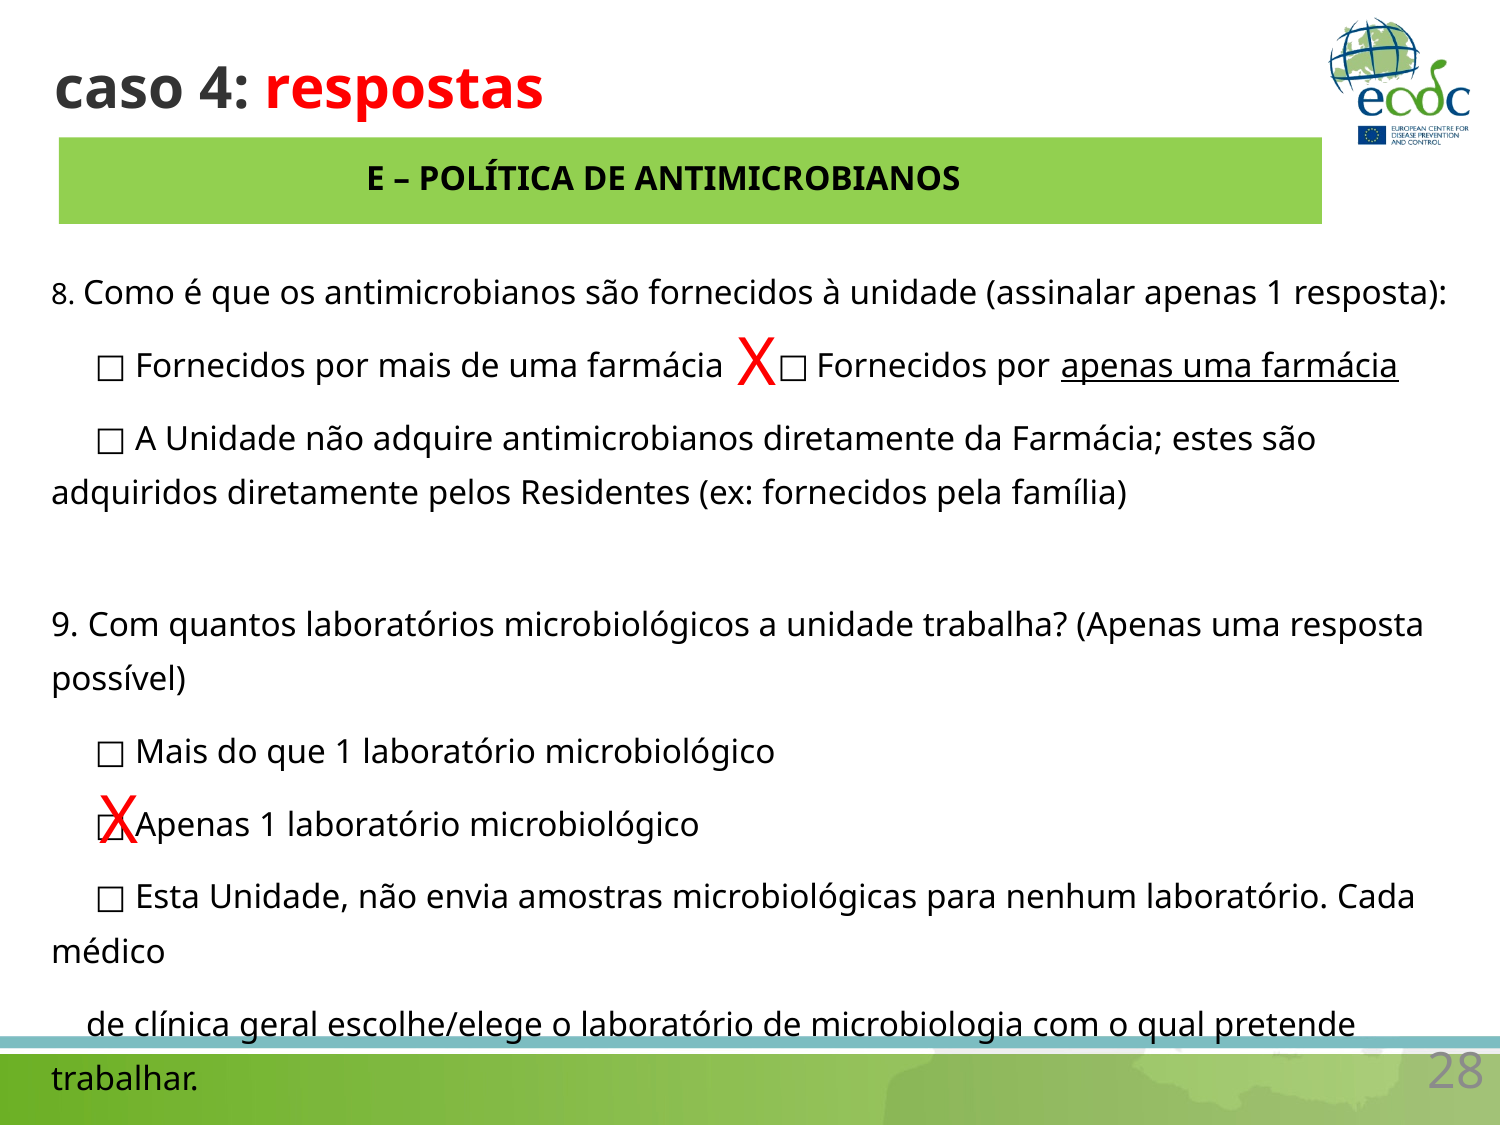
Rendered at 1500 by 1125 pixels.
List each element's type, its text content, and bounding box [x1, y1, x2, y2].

text_box [58, 137, 1322, 224]
picture [1328, 17, 1473, 148]
slide_number 28 [1149, 1042, 1500, 1103]
list 8. Como é que os antimicrobianos são fornecidos à unidade (assinalar apenas 1 resposta): □ Fornecidos por mais de uma farmácia □ Fornecidos por apenas uma farmácia □ A Unidade não adquire antimicrobianos diretamente da Farmácia; estes são adquiridos diretamente pelos Residentes (ex: fornecidos pela família) 9. Com quantos laboratórios microbiológicos a unidade trabalha? (Apenas uma resposta possível) □ Mais do que 1 laboratório microbiológico □ Apenas 1 laboratório microbiológico □ Esta Unidade, não envia amostras microbiológicas para nenhum laboratório. Cada médico de clínica geral escolhe/elege o laboratório de microbiologia com o qual pretende trabalhar. [50, 256, 1463, 973]
text_box X [84, 778, 154, 866]
picture [0, 1036, 1500, 1125]
title caso 4: respostas [54, 58, 1405, 152]
text_box E – POLÍTICA DE ANTIMICROBIANOS [351, 154, 1115, 205]
text_box X [722, 320, 792, 408]
